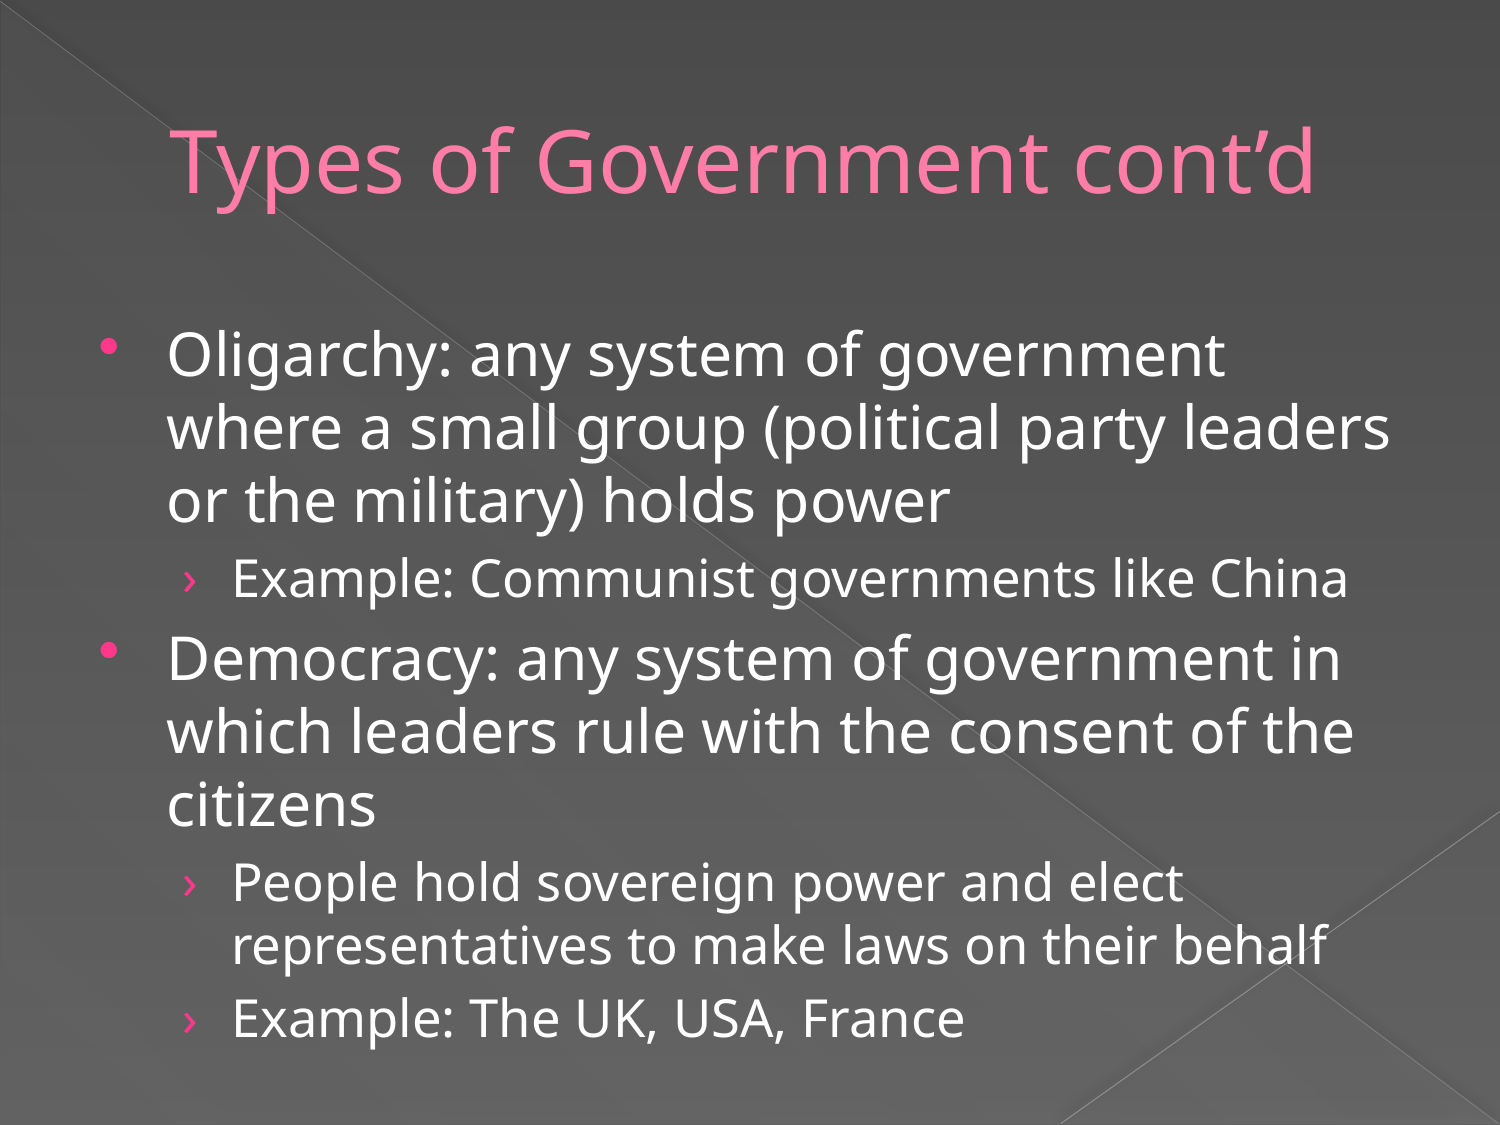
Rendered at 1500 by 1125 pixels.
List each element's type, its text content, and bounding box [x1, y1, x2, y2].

title Types of Government cont’d [75, 43, 1425, 274]
list Oligarchy: any system of government where a small group (political party leaders or the military) holds power Example: Communist governments like China Democracy: any system of government in which leaders rule with the consent of the citizens People hold sovereign power and elect representatives to make laws on their behalf Example: The UK, USA, France [75, 308, 1425, 1059]
